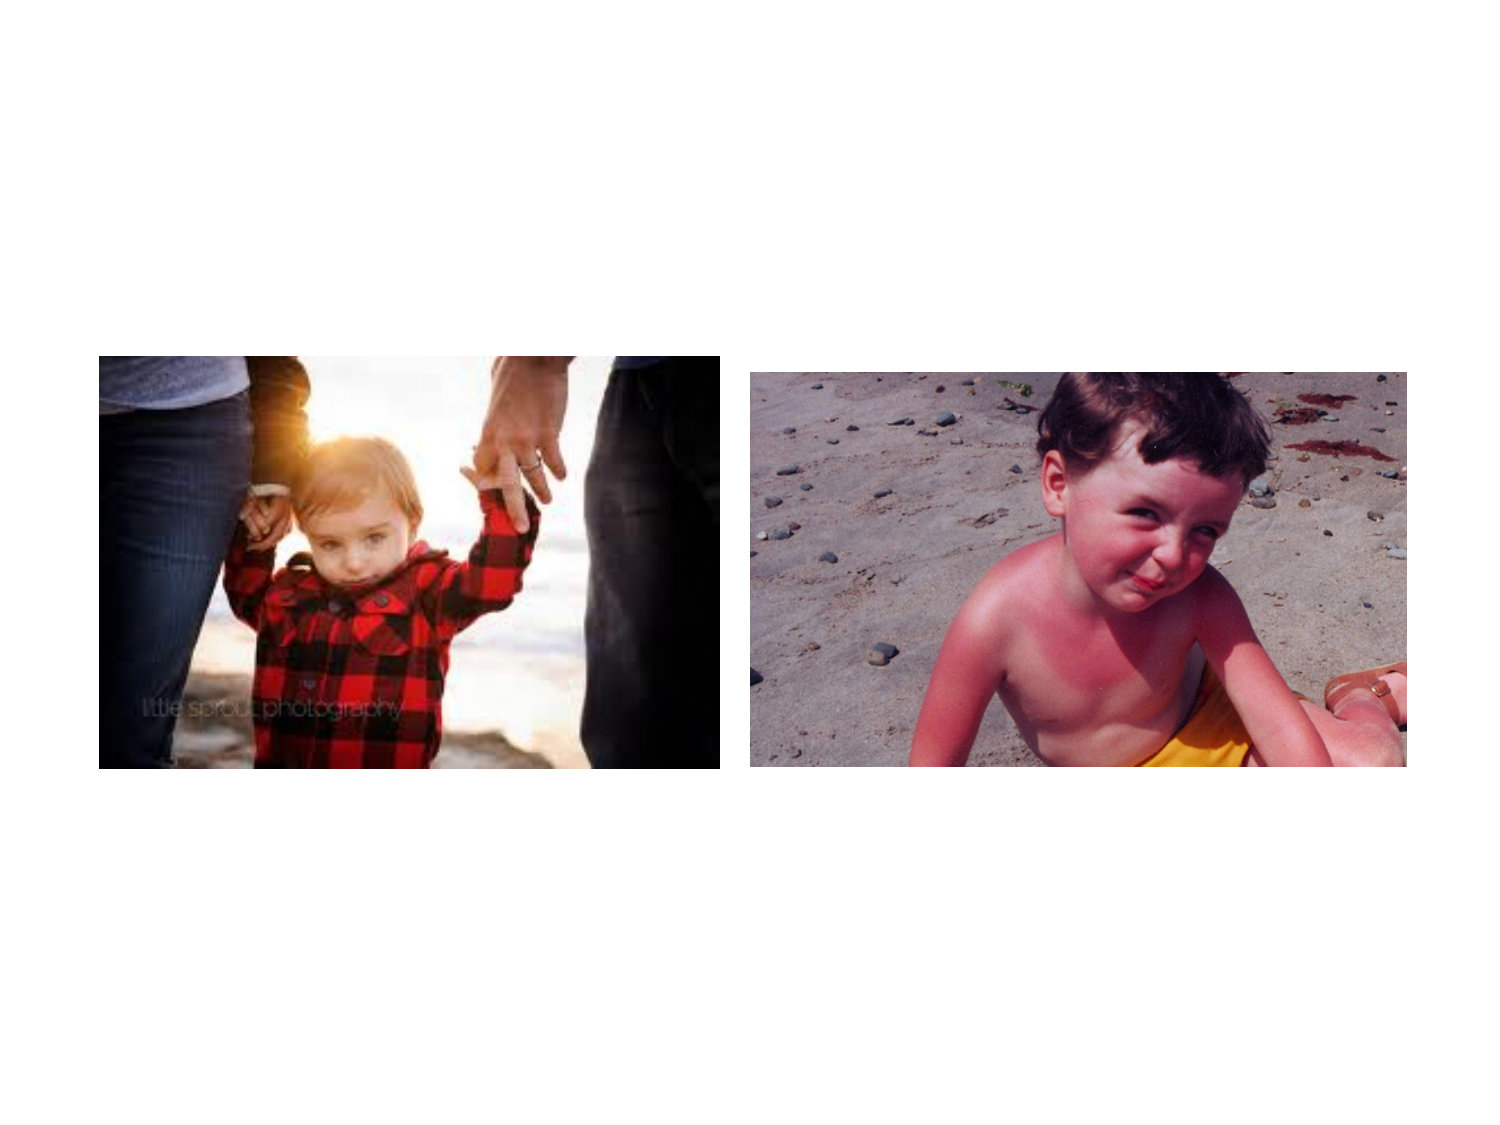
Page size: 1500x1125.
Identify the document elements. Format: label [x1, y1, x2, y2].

picture [99, 356, 721, 769]
picture [749, 372, 1407, 767]
